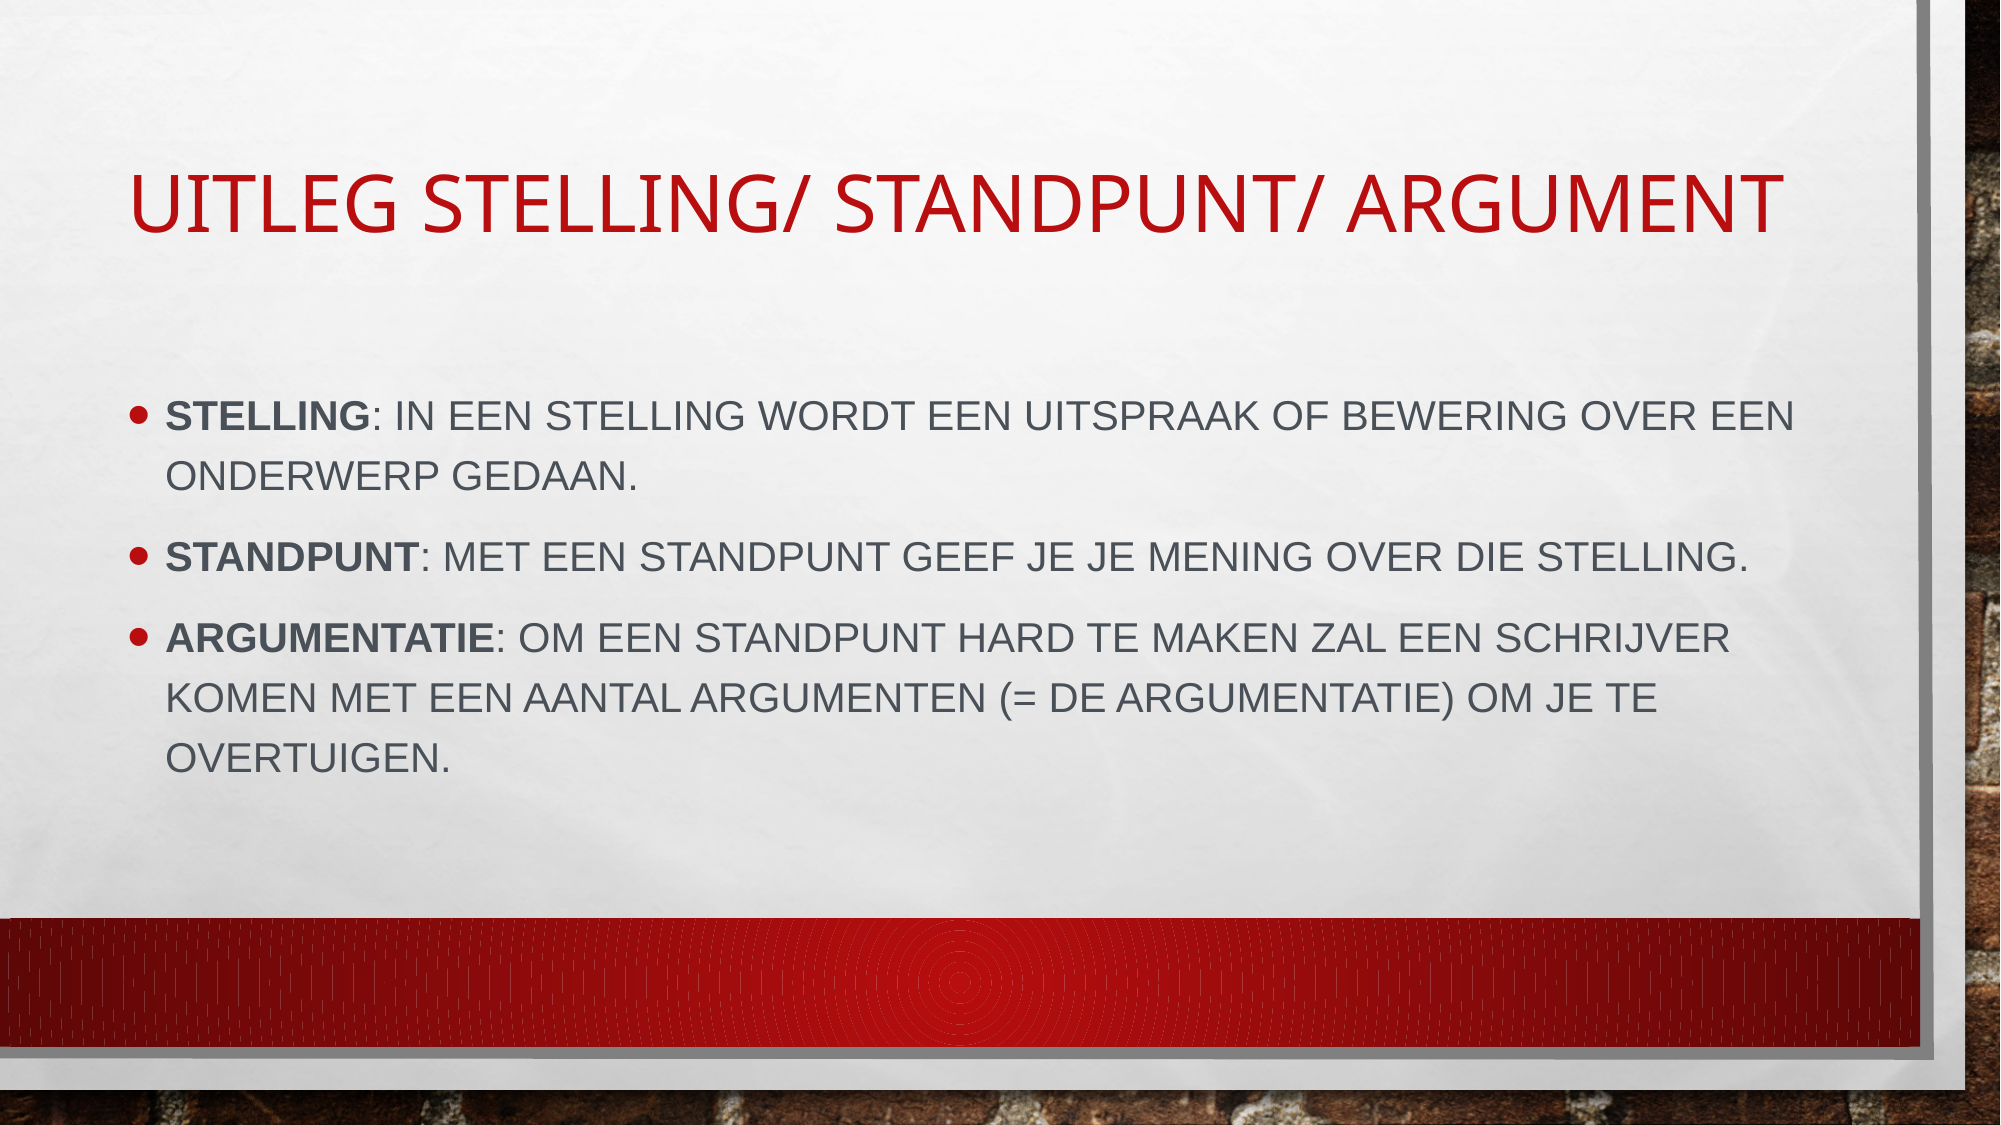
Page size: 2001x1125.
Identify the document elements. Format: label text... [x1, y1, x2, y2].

picture [0, 0, 2000, 1125]
title Uitleg Stelling/ standpunt/ argument [112, 112, 1818, 302]
list Stelling: In een stelling wordt een uitspraak of bewering over een onderwerp gedaan. Standpunt: Met een standpunt geef je je mening over die stelling. Argumentatie: Om een standpunt hard te maken zal een schrijver komen met een aantal argumenten (= de argumentatie) om je te overtuigen. [112, 338, 1818, 882]
